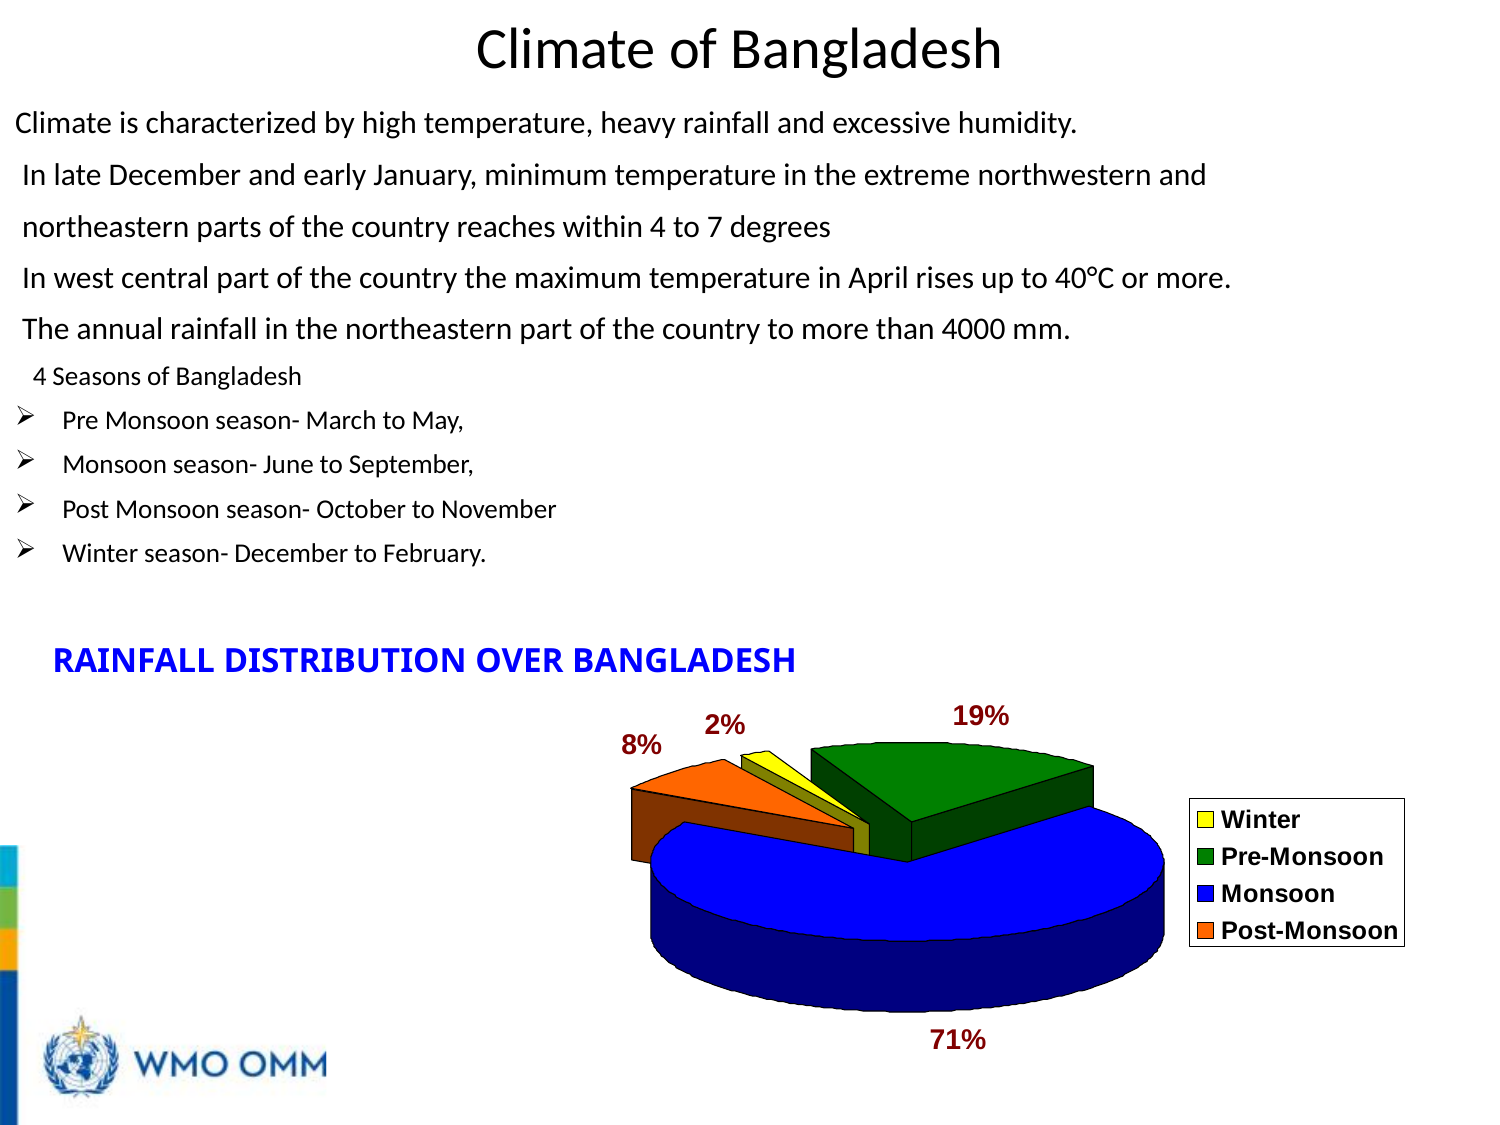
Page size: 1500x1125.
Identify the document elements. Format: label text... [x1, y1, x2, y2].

text_box RAINFALL DISTRIBUTION OVER BANGLADESH [37, 631, 1123, 687]
list Climate is characterized by high temperature, heavy rainfall and excessive humidity. In late December and early January, minimum temperature in the extreme northwestern and northeastern parts of the country reaches within 4 to 7 degrees In west central part of the country the maximum temperature in April rises up to 40°C or more. The annual rainfall in the northeastern part of the country to more than 4000 mm. 4 Seasons of Bangladesh Pre Monsoon season- March to May, Monsoon season- June to September, Post Monsoon season- October to November Winter season- December to February. [0, 87, 1500, 584]
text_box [567, 664, 1430, 1122]
title Climate of Bangladesh [64, 0, 1415, 87]
picture [0, 845, 327, 1125]
